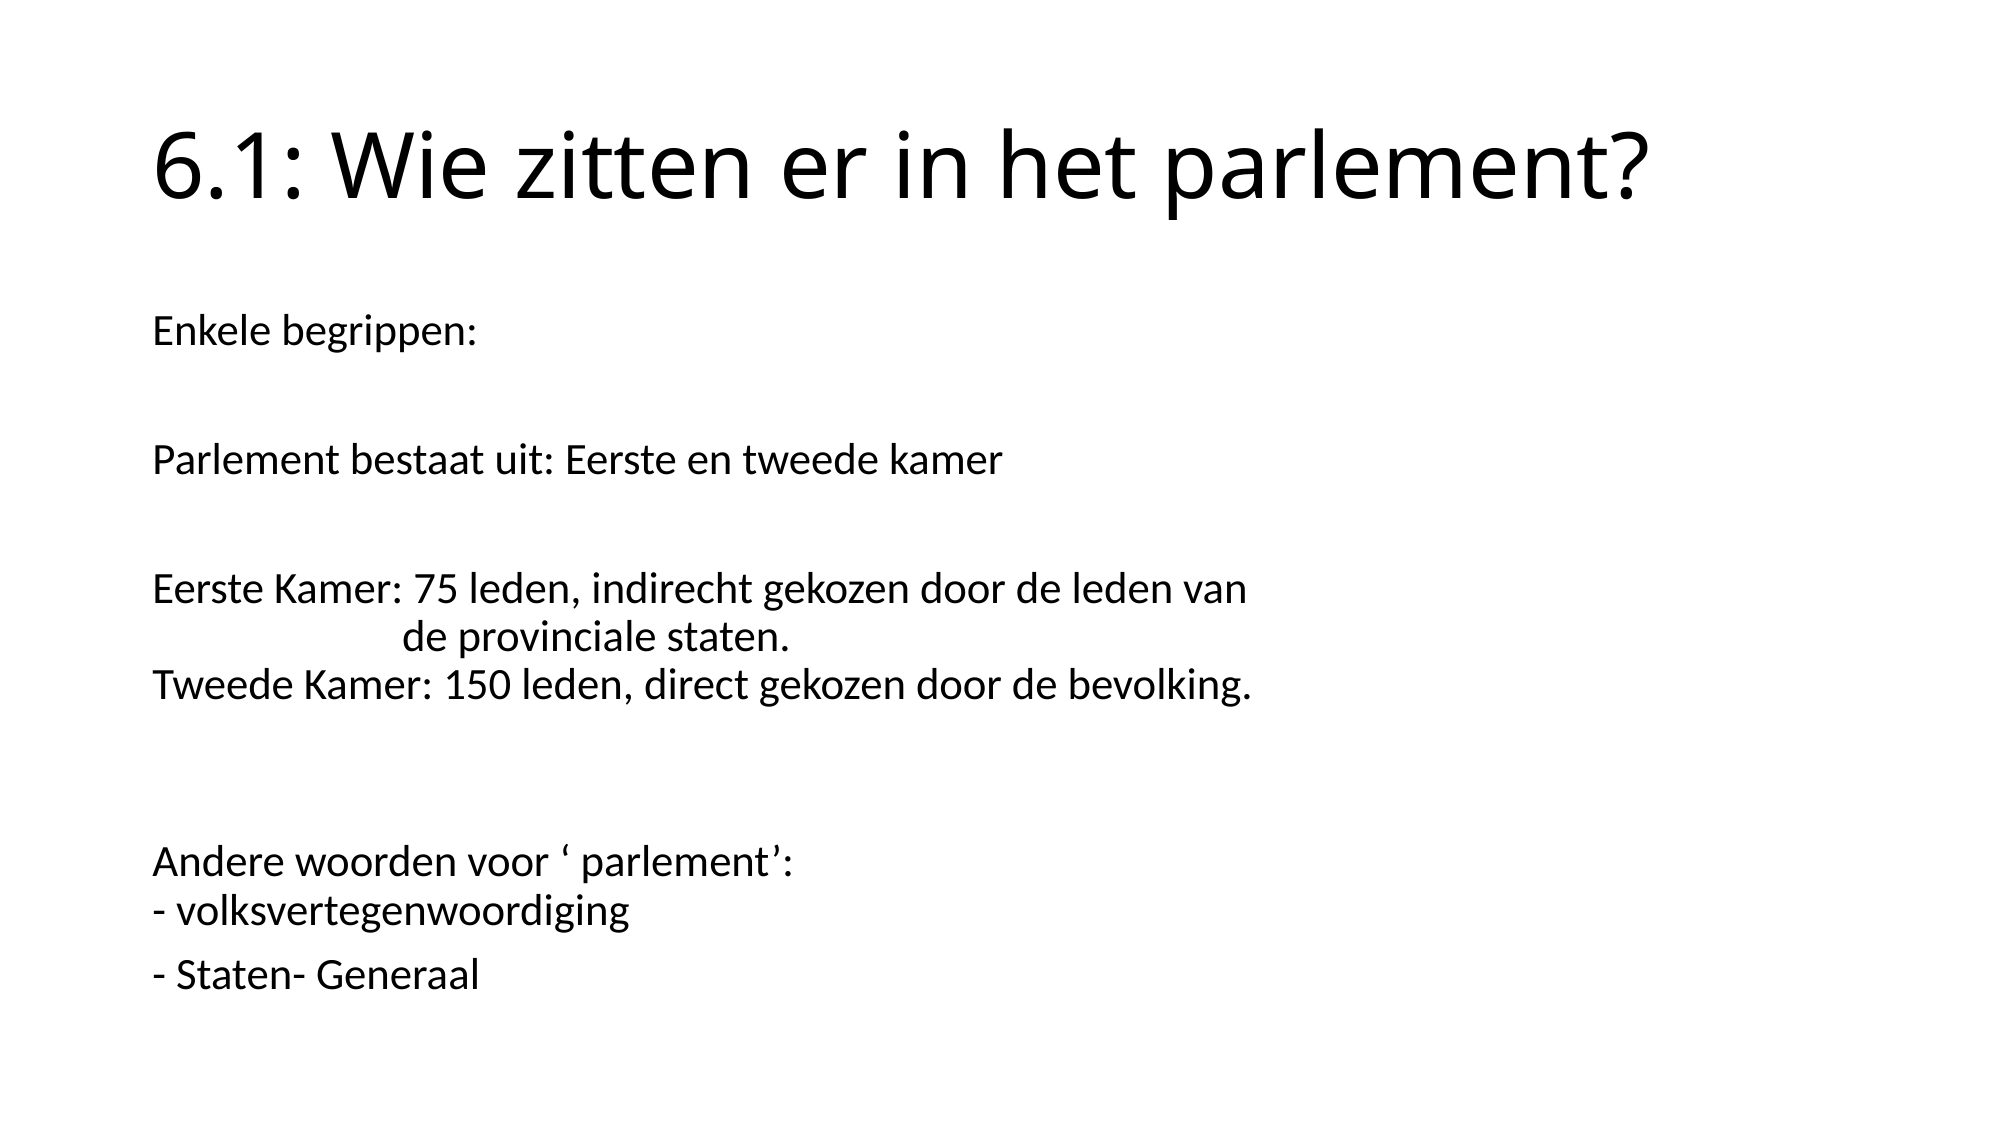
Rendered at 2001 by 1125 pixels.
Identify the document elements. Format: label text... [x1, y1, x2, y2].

title 6.1: Wie zitten er in het parlement? [137, 59, 1863, 278]
list Enkele begrippen: Parlement bestaat uit: Eerste en tweede kamer Eerste Kamer: 75 leden, indirecht gekozen door de leden van de provinciale staten. Tweede Kamer: 150 leden, direct gekozen door de bevolking. Andere woorden voor ‘ parlement’: - volksvertegenwoordiging - Staten- Generaal [137, 299, 1863, 1014]
